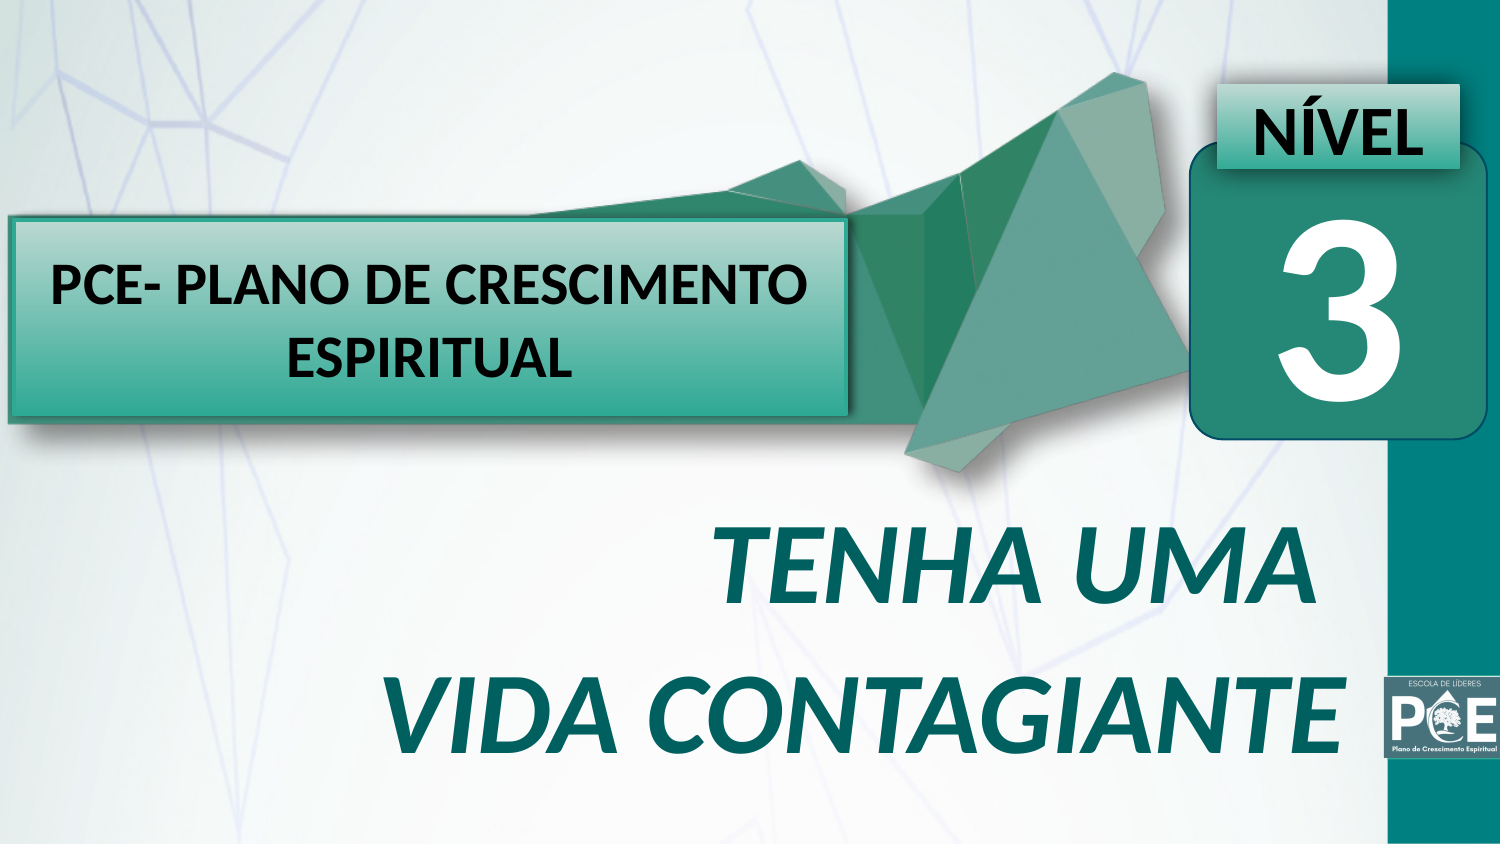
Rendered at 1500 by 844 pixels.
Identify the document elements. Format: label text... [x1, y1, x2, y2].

picture [0, 0, 1500, 844]
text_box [1189, 84, 1488, 440]
text_box TENHA UMA VIDA CONTAGIANTE [259, 478, 1354, 790]
